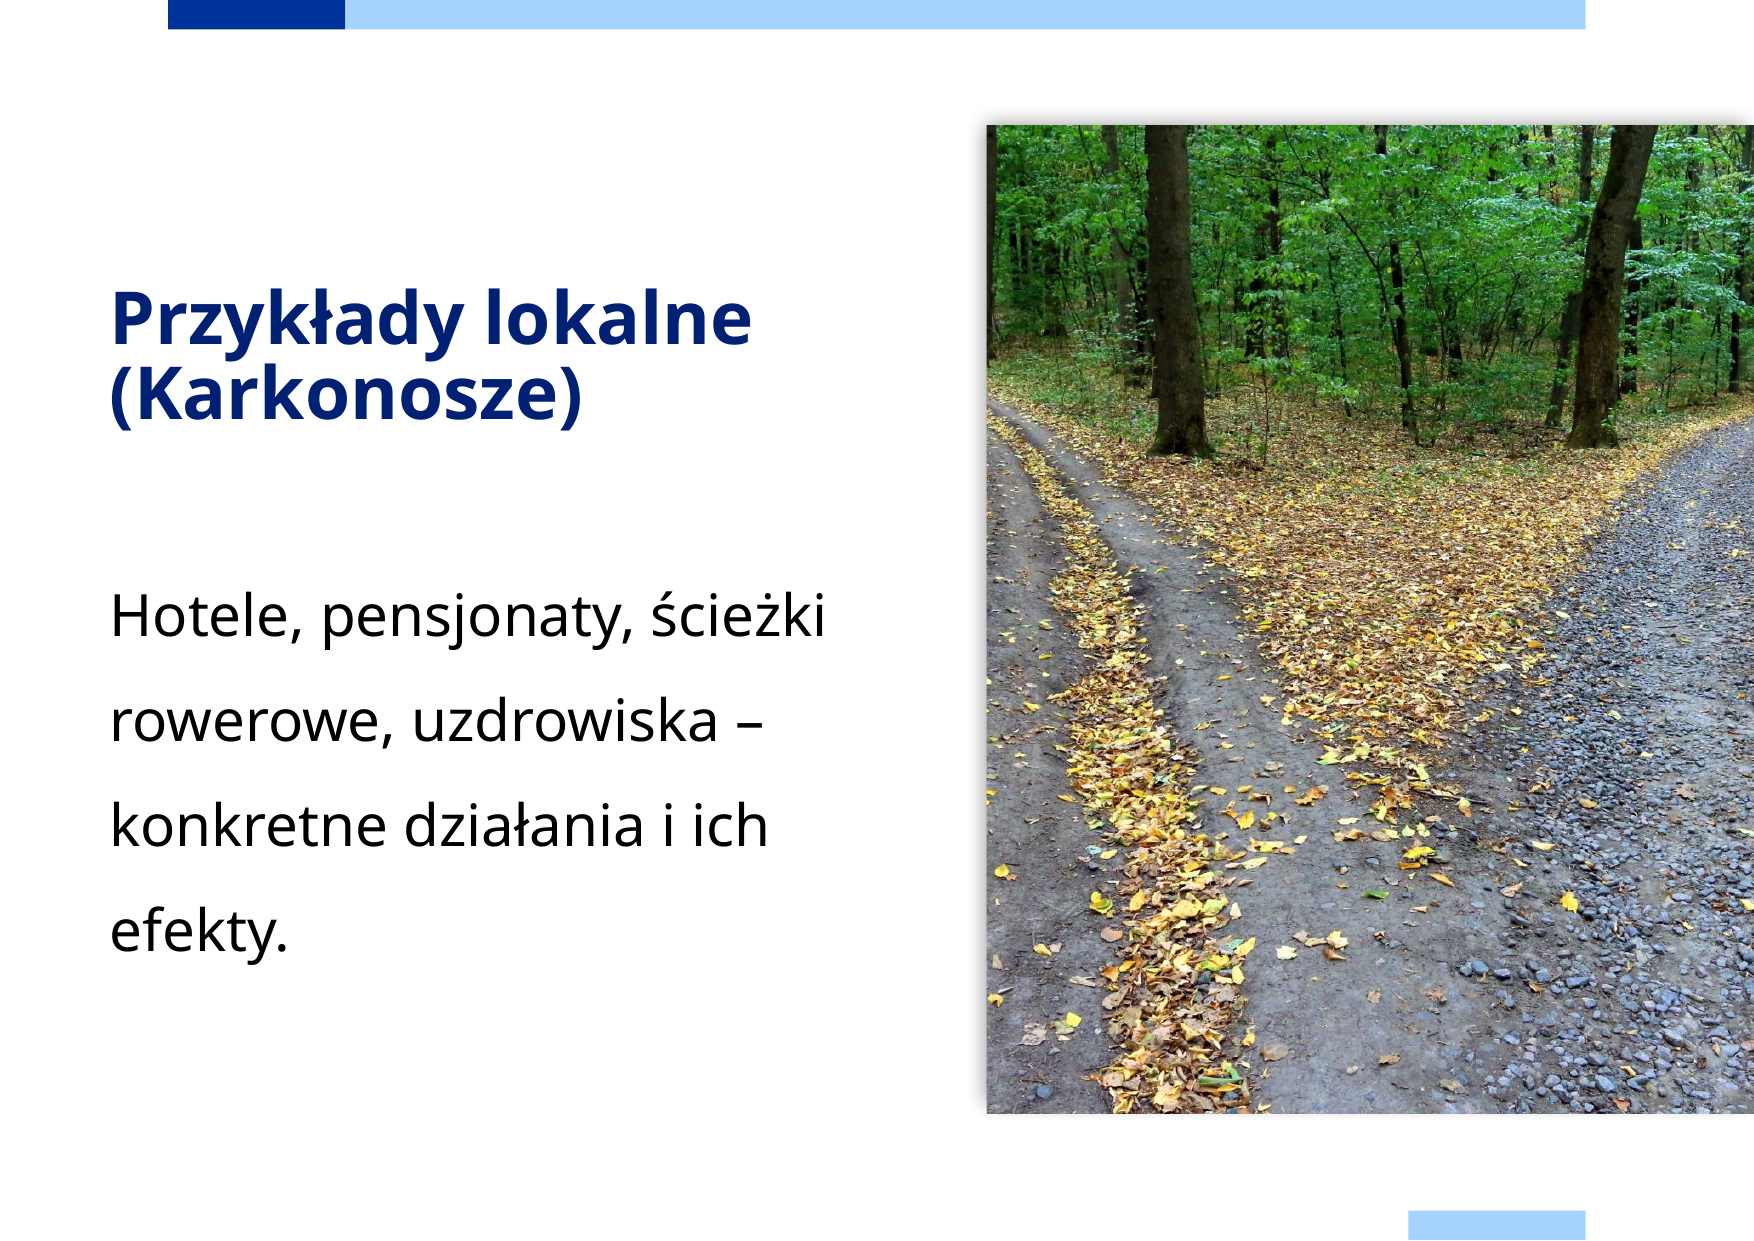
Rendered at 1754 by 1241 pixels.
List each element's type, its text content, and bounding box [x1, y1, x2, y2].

picture [986, 125, 1754, 1114]
list Hotele, pensjonaty, ścieżki rowerowe, uzdrowiska – konkretne działania i ich efekty. [109, 482, 877, 1025]
title Przykłady lokalne (Karkonosze) [109, 236, 877, 482]
